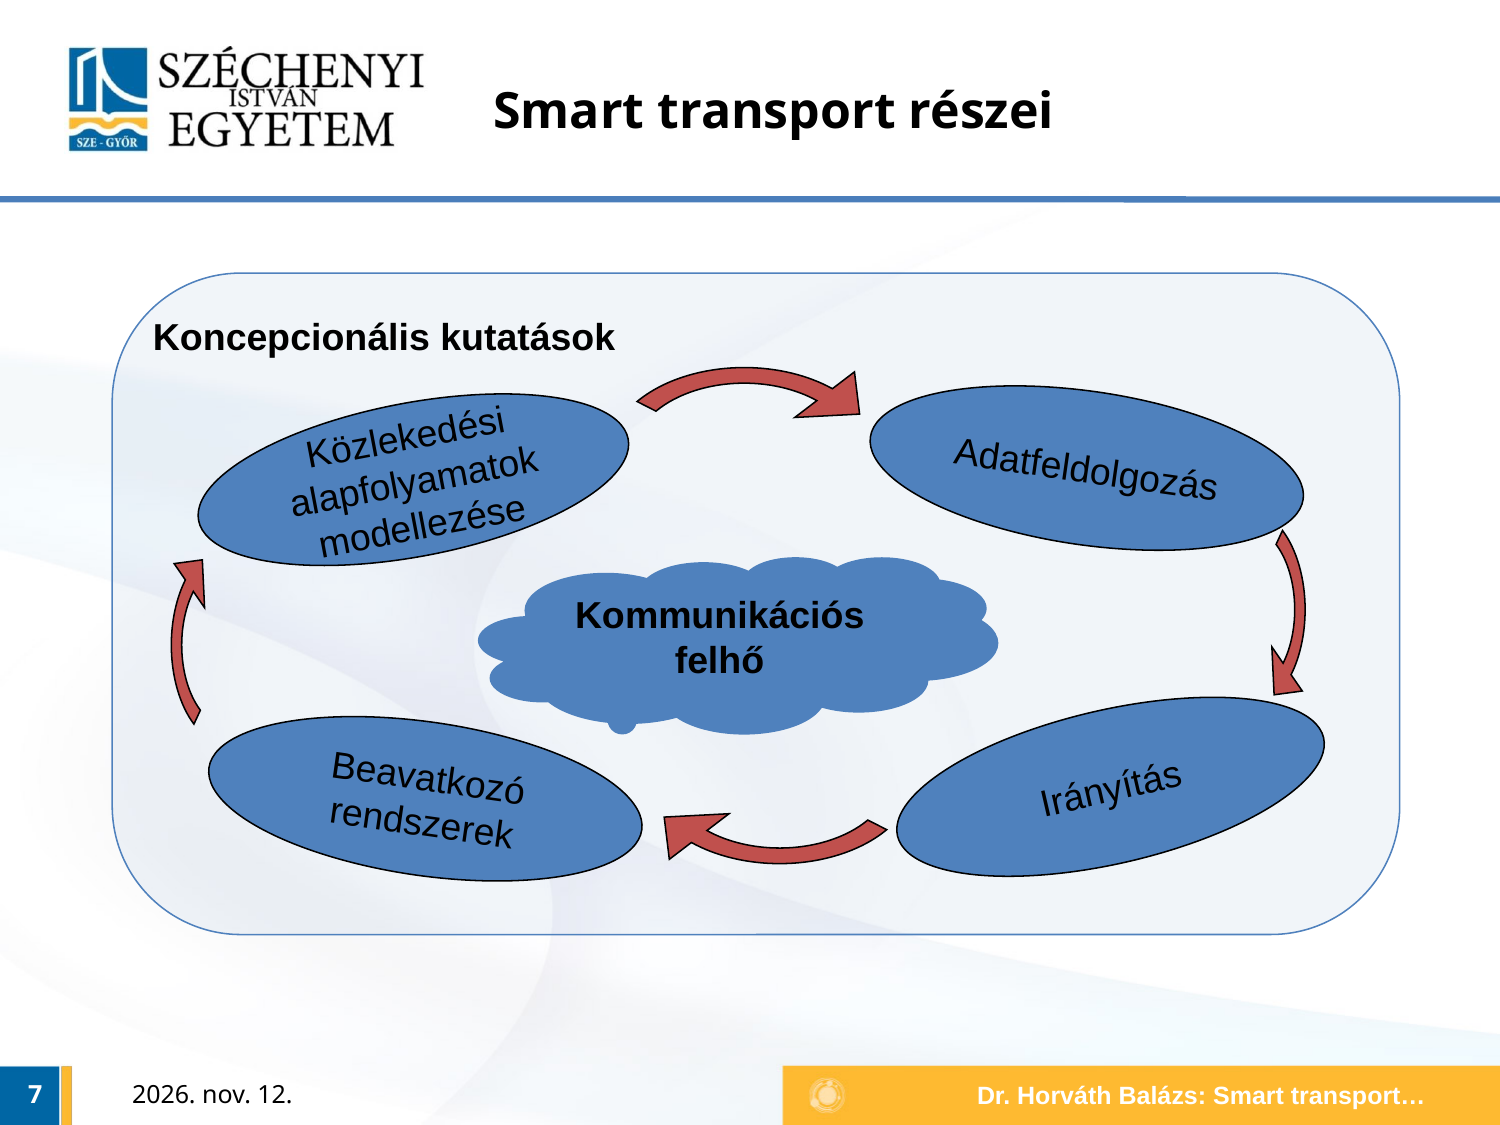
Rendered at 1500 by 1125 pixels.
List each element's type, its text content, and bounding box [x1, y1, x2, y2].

text_box [171, 559, 205, 725]
picture [0, 203, 1500, 1125]
text_box Irányítás [896, 697, 1325, 877]
slide_number 7 [0, 1065, 71, 1125]
text_box [637, 367, 860, 418]
text_box Koncepcionális kutatások [112, 273, 1400, 935]
text_box Beavatkozó rendszerek [208, 716, 643, 881]
slide_number 2014. szeptember 10. [117, 1065, 550, 1125]
text_box [664, 813, 887, 864]
text_box [1271, 530, 1306, 695]
text_box Közlekedési alapfolyamatok modellezése [198, 393, 629, 566]
text_box Adatfeldolgozás [870, 385, 1304, 551]
footer Dr. Horváth Balázs: Smart transport… [878, 1065, 1442, 1125]
title Smart transport részei [478, 45, 1425, 173]
picture [0, 0, 1500, 196]
text_box Kommunikációs felhő [477, 557, 999, 735]
